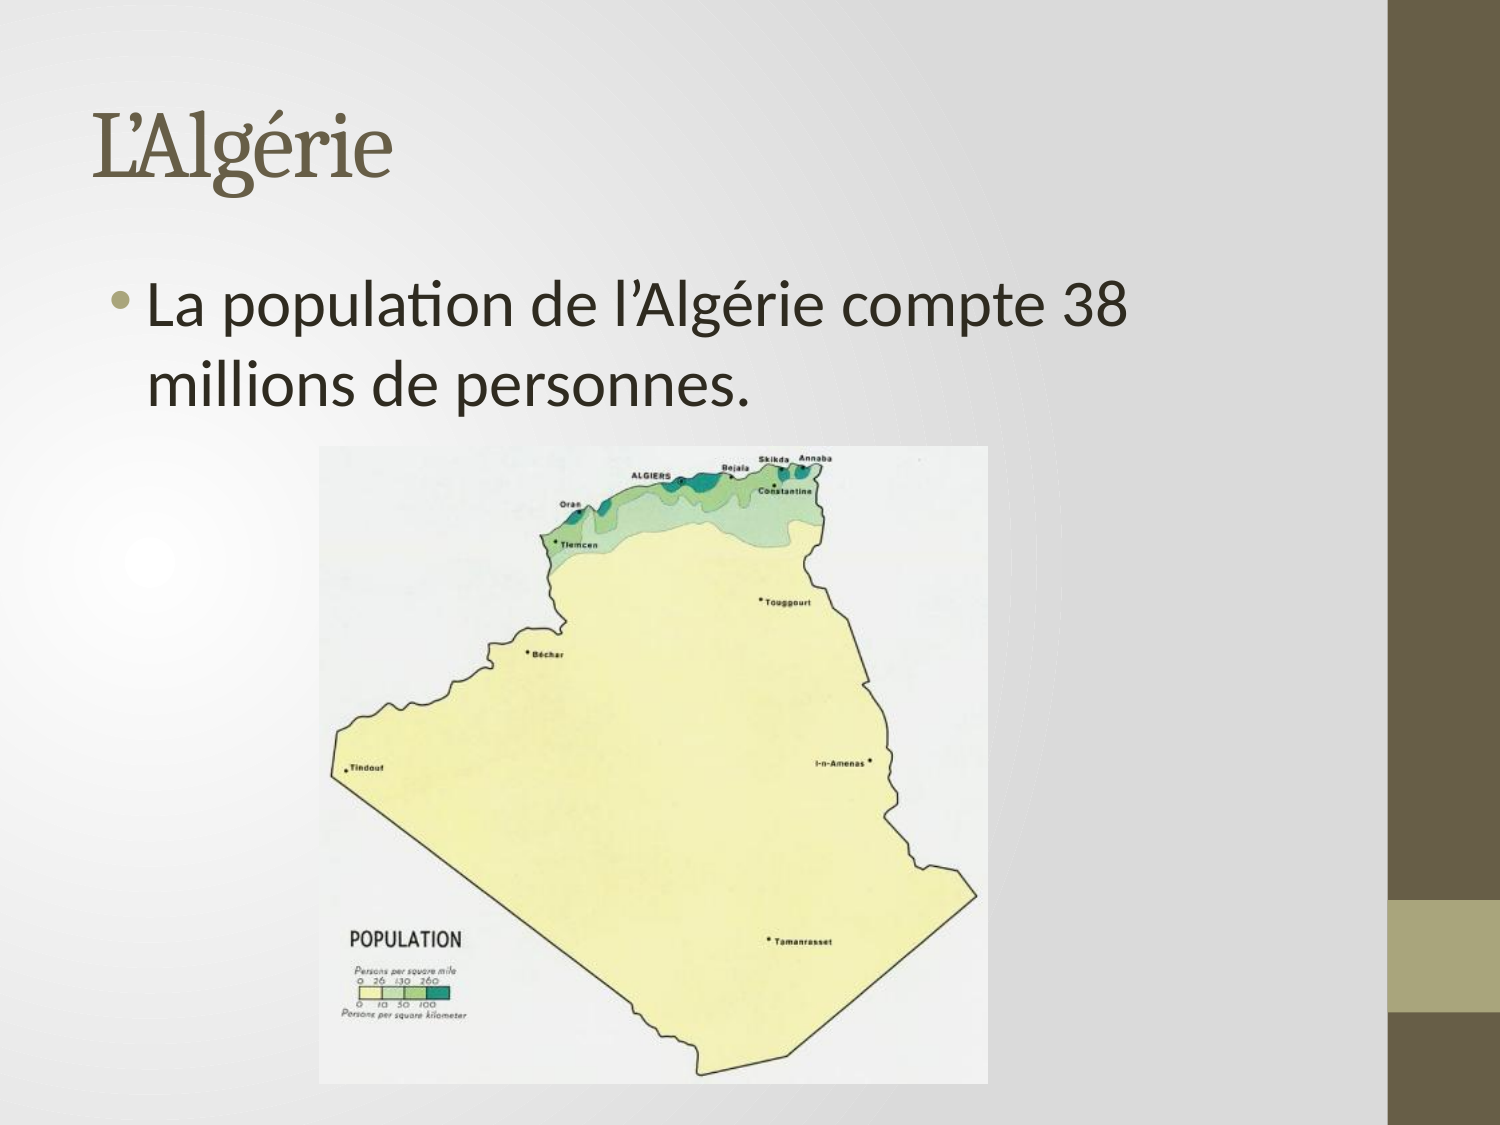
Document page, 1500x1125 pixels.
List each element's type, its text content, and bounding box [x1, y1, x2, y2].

title L’Algérie [75, 45, 1325, 233]
picture [318, 445, 989, 1085]
list La population de l’Algérie compte 38 millions de personnes. [75, 251, 1363, 1005]
